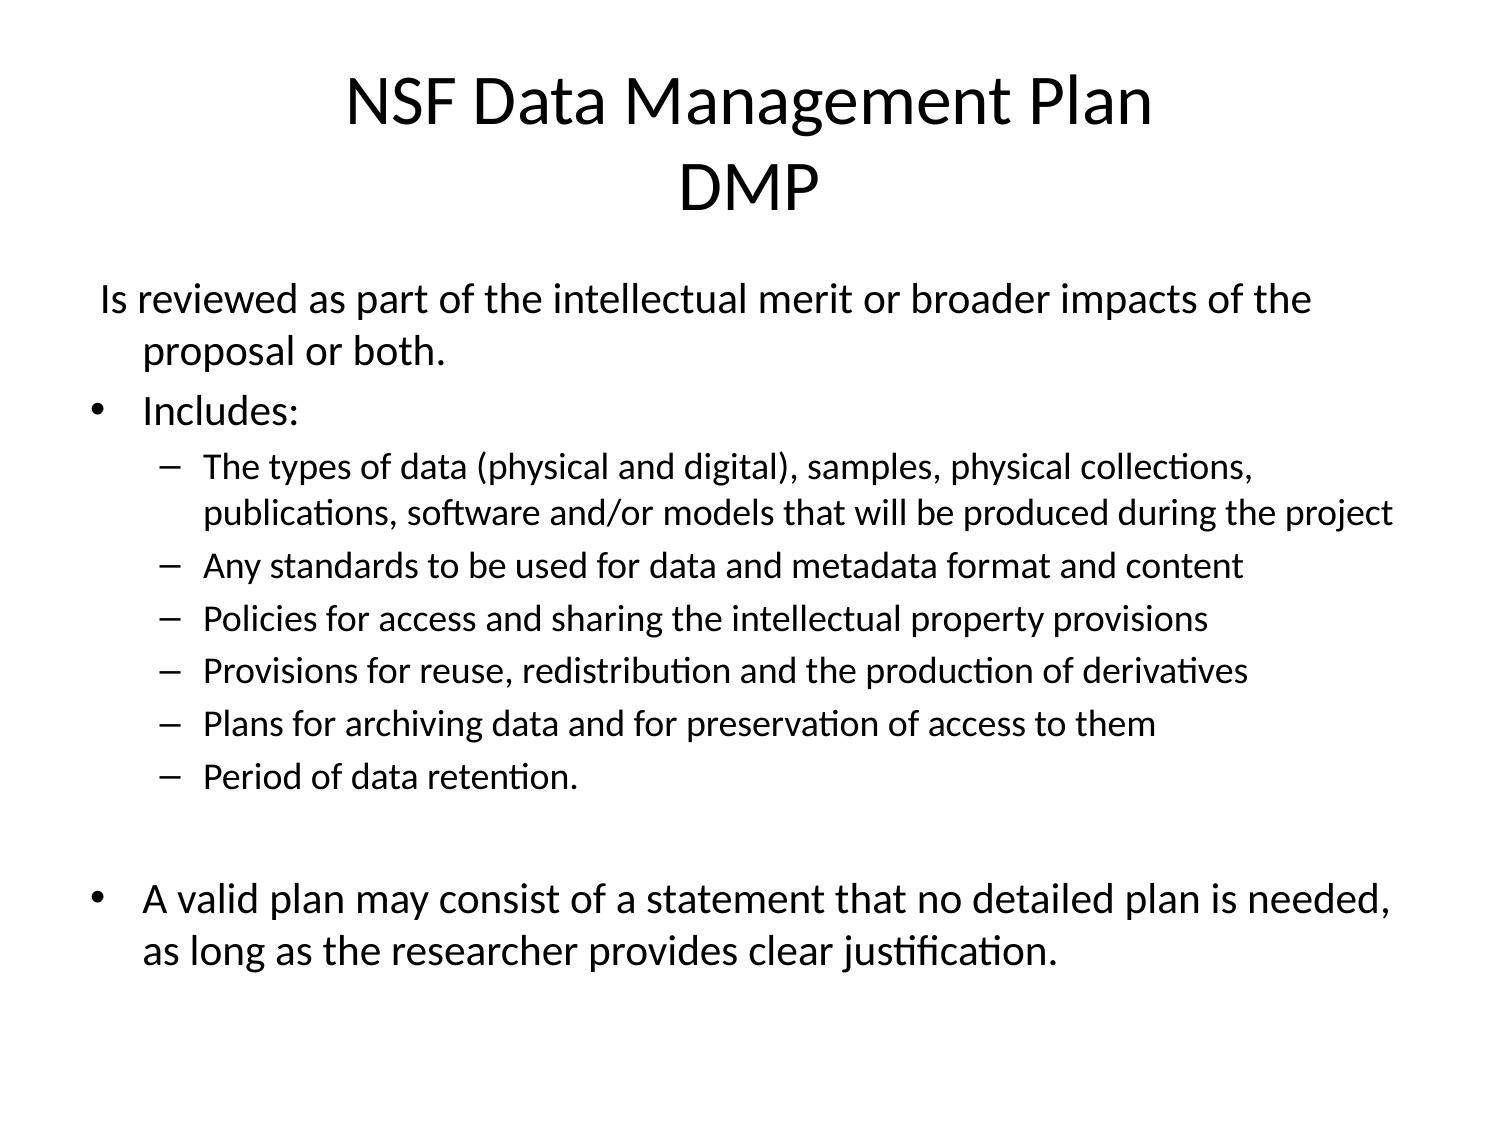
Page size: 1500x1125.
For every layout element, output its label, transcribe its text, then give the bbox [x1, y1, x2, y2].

title NSF Data Management Plan DMP [75, 45, 1425, 233]
list Is reviewed as part of the intellectual merit or broader impacts of the proposal or both. Includes: The types of data (physical and digital), samples, physical collections, publications, software and/or models that will be produced during the project Any standards to be used for data and metadata format and content Policies for access and sharing the intellectual property provisions Provisions for reuse, redistribution and the production of derivatives Plans for archiving data and for preservation of access to them Period of data retention. A valid plan may consist of a statement that no detailed plan is needed, as long as the researcher provides clear justification. [75, 262, 1425, 1005]
